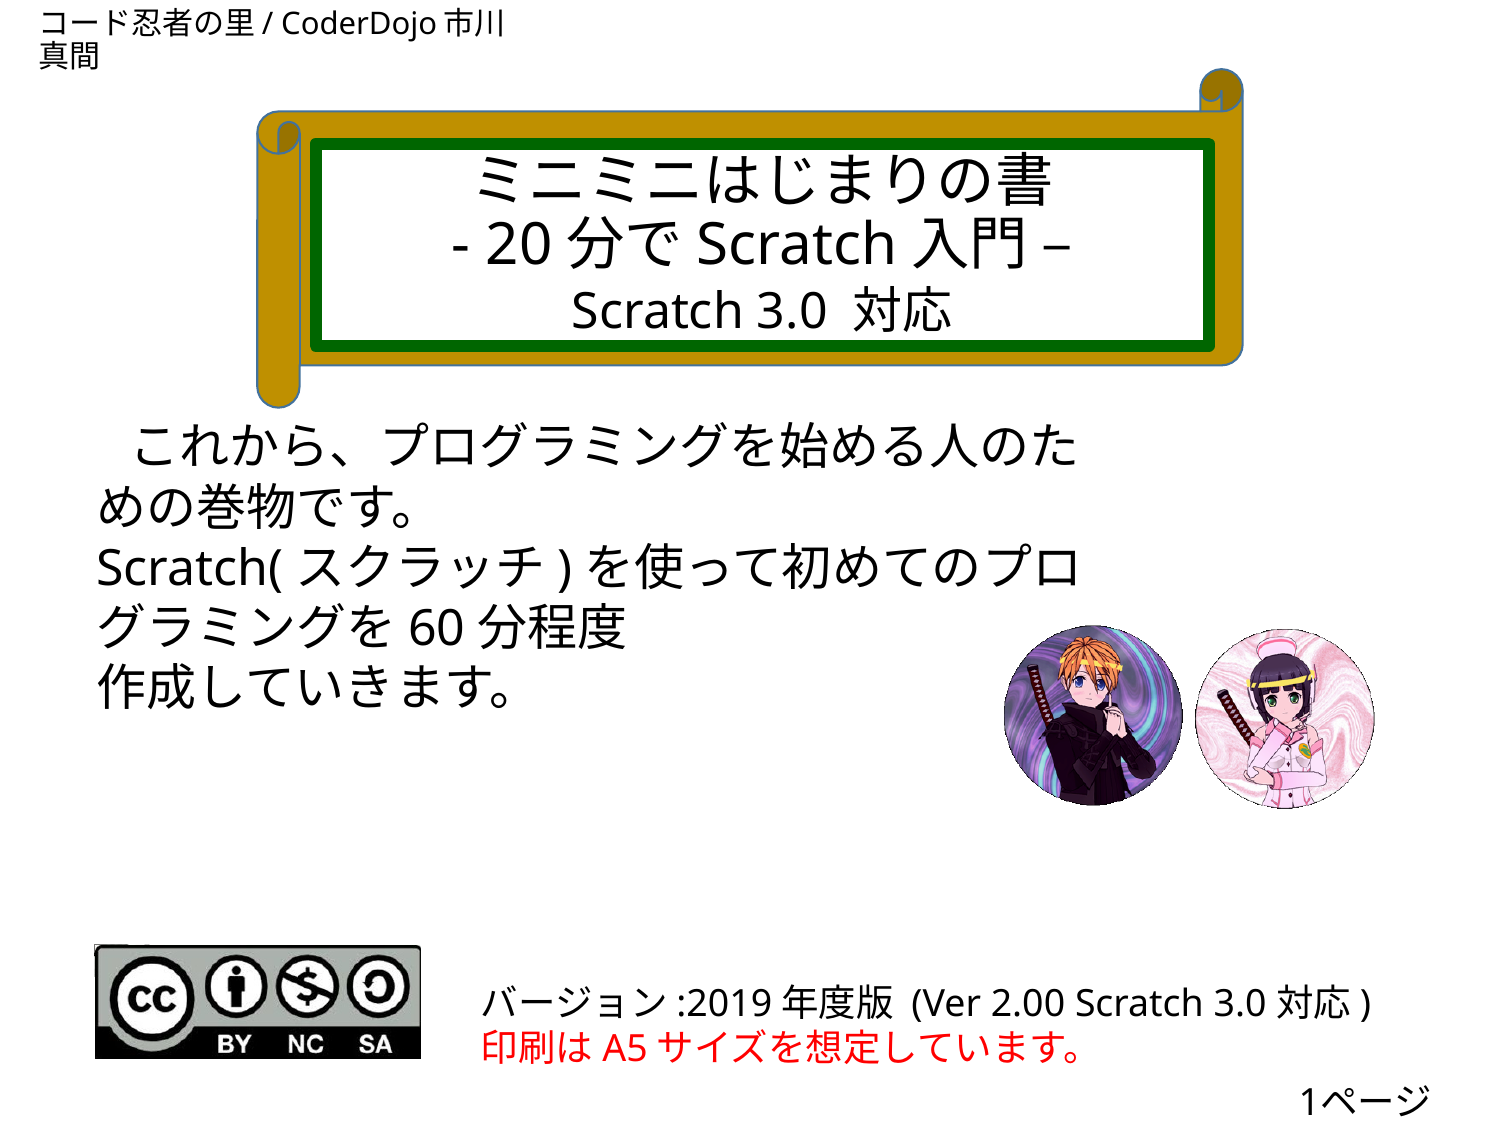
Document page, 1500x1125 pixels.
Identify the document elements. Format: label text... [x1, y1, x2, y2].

picture [94, 944, 421, 1059]
title コード忍者の里/ CoderDojo市川真間 [23, 0, 550, 82]
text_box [257, 69, 1243, 408]
text_box 1ページ [1283, 1070, 1500, 1125]
text_box これから、プログラミングを始める人のための巻物です。 Scratch(スクラッチ)を使って初めてのプログラミングを60分程度 作成していきます。 [81, 407, 1133, 783]
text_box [997, 622, 1378, 813]
text_box バージョン:2019年度版 (Ver 2.00 Scratch 3.0対応) 印刷はA5サイズを想定しています。 [466, 971, 1447, 1077]
